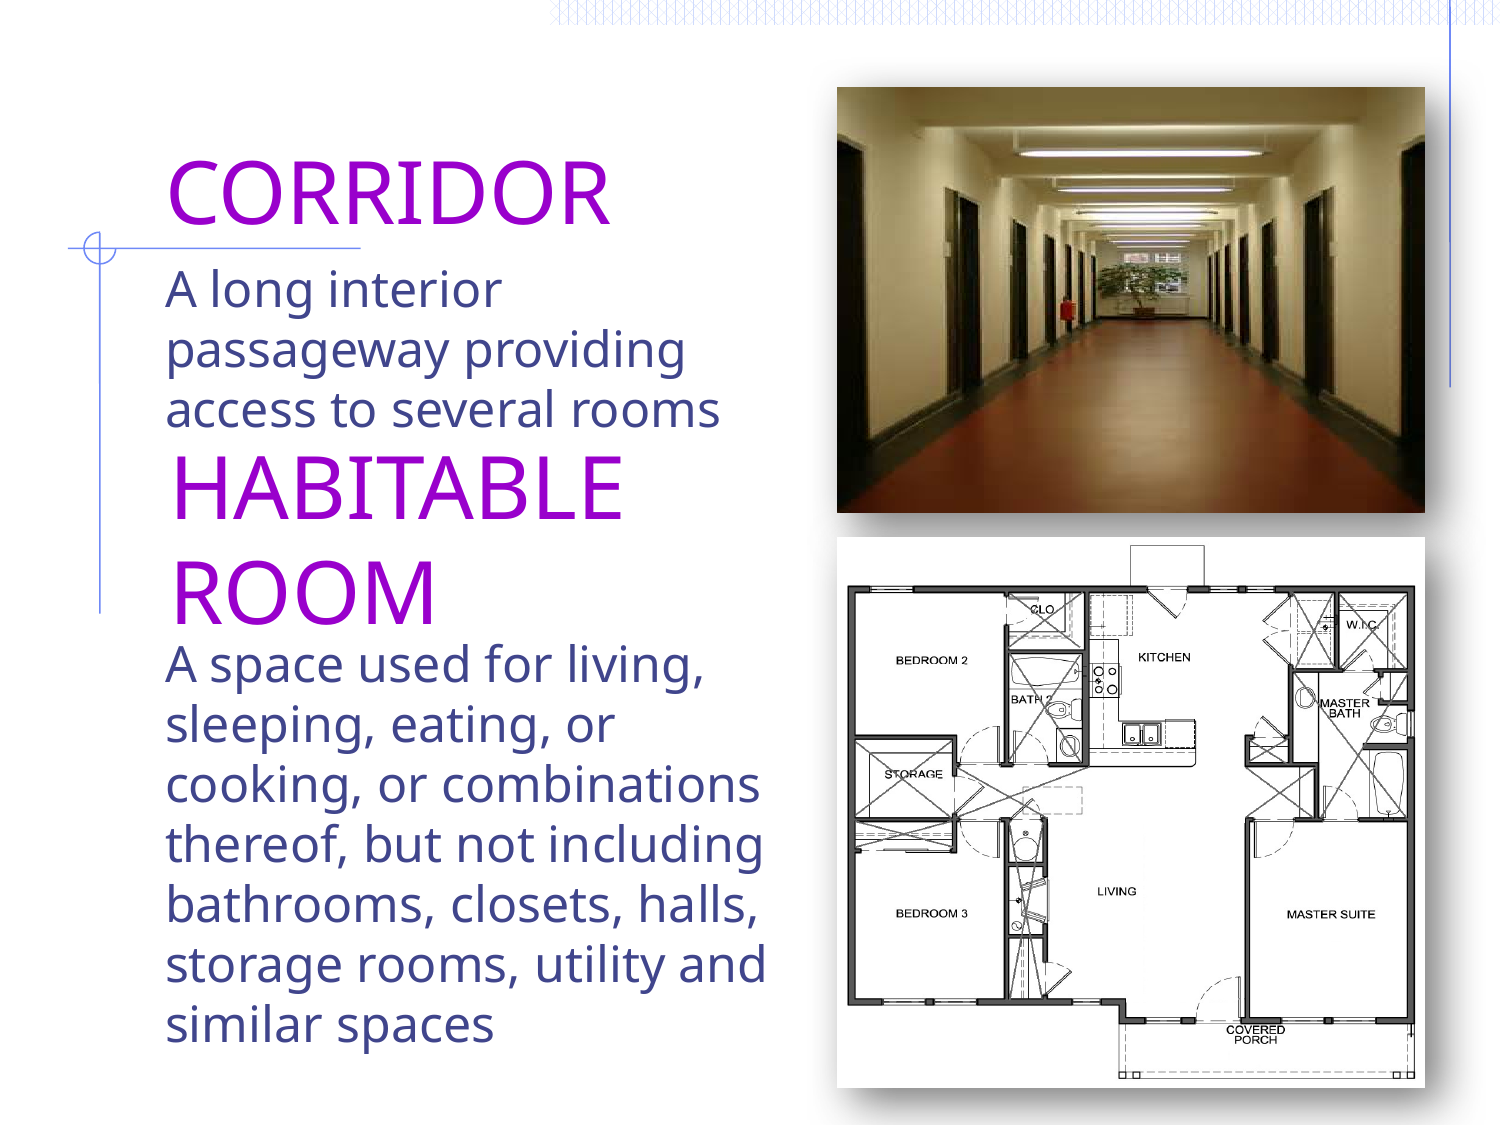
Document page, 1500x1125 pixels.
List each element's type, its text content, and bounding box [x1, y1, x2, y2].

list A space used for living, sleeping, eating, or cooking, or combinations thereof, but not including bathrooms, closets, halls, storage rooms, utility and similar spaces [150, 624, 813, 1125]
list CORRIDOR [150, 99, 738, 249]
picture [837, 537, 1426, 1088]
list HABITABLE ROOM [154, 450, 642, 624]
list A long interior passageway providing access to several rooms [150, 249, 738, 450]
picture [837, 87, 1426, 513]
